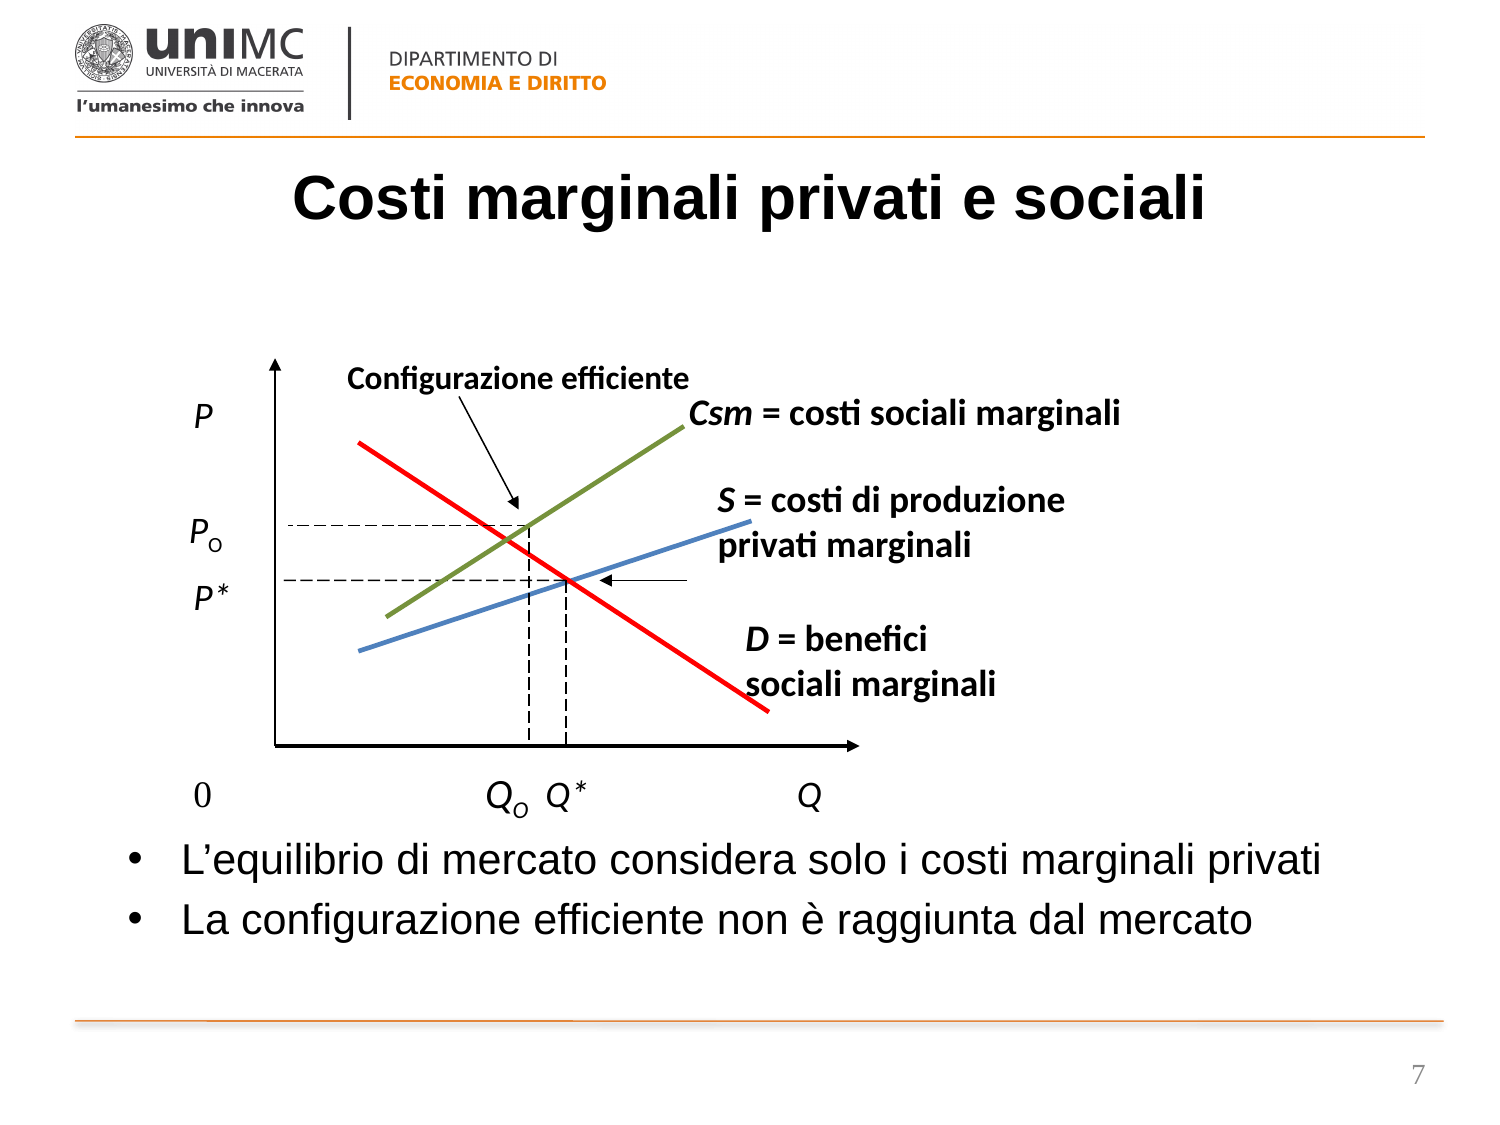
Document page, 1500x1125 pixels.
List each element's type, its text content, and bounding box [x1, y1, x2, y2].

title Costi marginali privati e sociali [75, 149, 1425, 241]
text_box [173, 348, 1228, 809]
picture [75, 24, 1425, 138]
list L’equilibrio di mercato considera solo i costi marginali privati La configurazione efficiente non è raggiunta dal mercato [112, 823, 1388, 1000]
slide_number 7 [1091, 1042, 1442, 1103]
